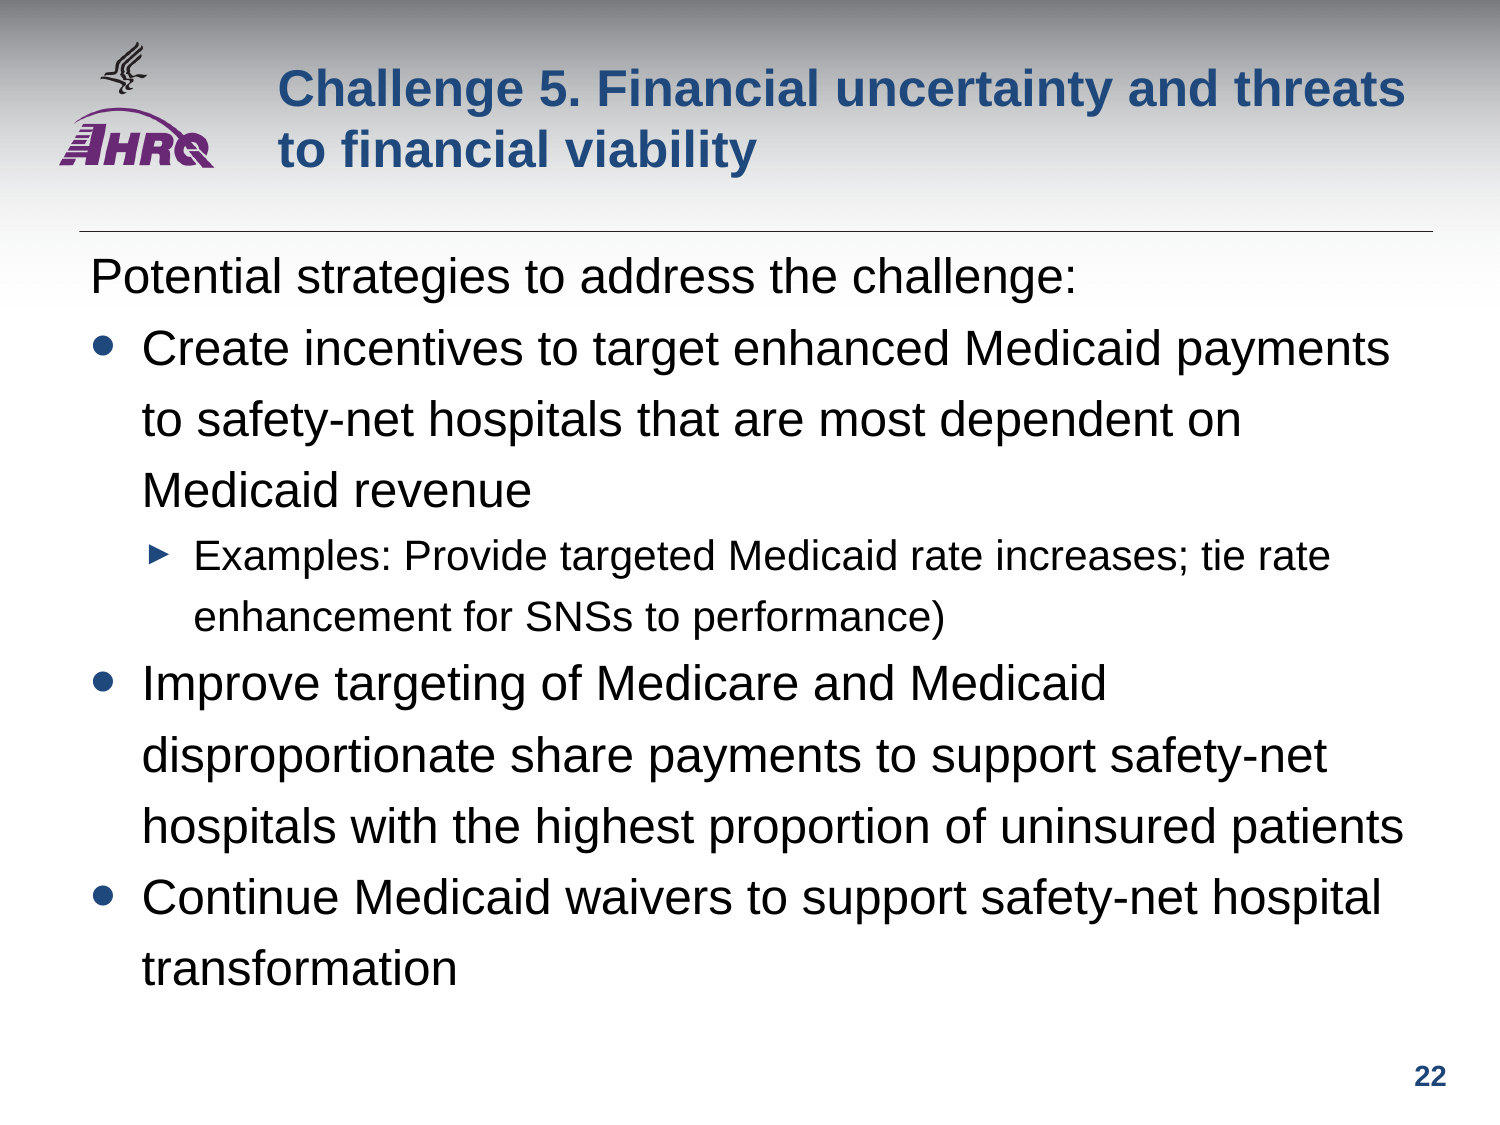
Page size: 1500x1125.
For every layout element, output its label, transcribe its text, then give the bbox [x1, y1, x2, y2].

list Potential strategies to address the challenge: Create incentives to target enhanced Medicaid payments to safety-net hospitals that are most dependent on Medicaid revenue Examples: Provide targeted Medicaid rate increases; tie rate enhancement for SNSs to performance) Improve targeting of Medicare and Medicaid disproportionate share payments to support safety-net hospitals with the highest proportion of uninsured patients Continue Medicaid waivers to support safety-net hospital transformation [75, 224, 1425, 1033]
title Challenge 5. Financial uncertainty and threats to financial viability [262, 45, 1425, 188]
text_box 22 [1321, 1032, 1447, 1093]
picture [0, 0, 1500, 1125]
